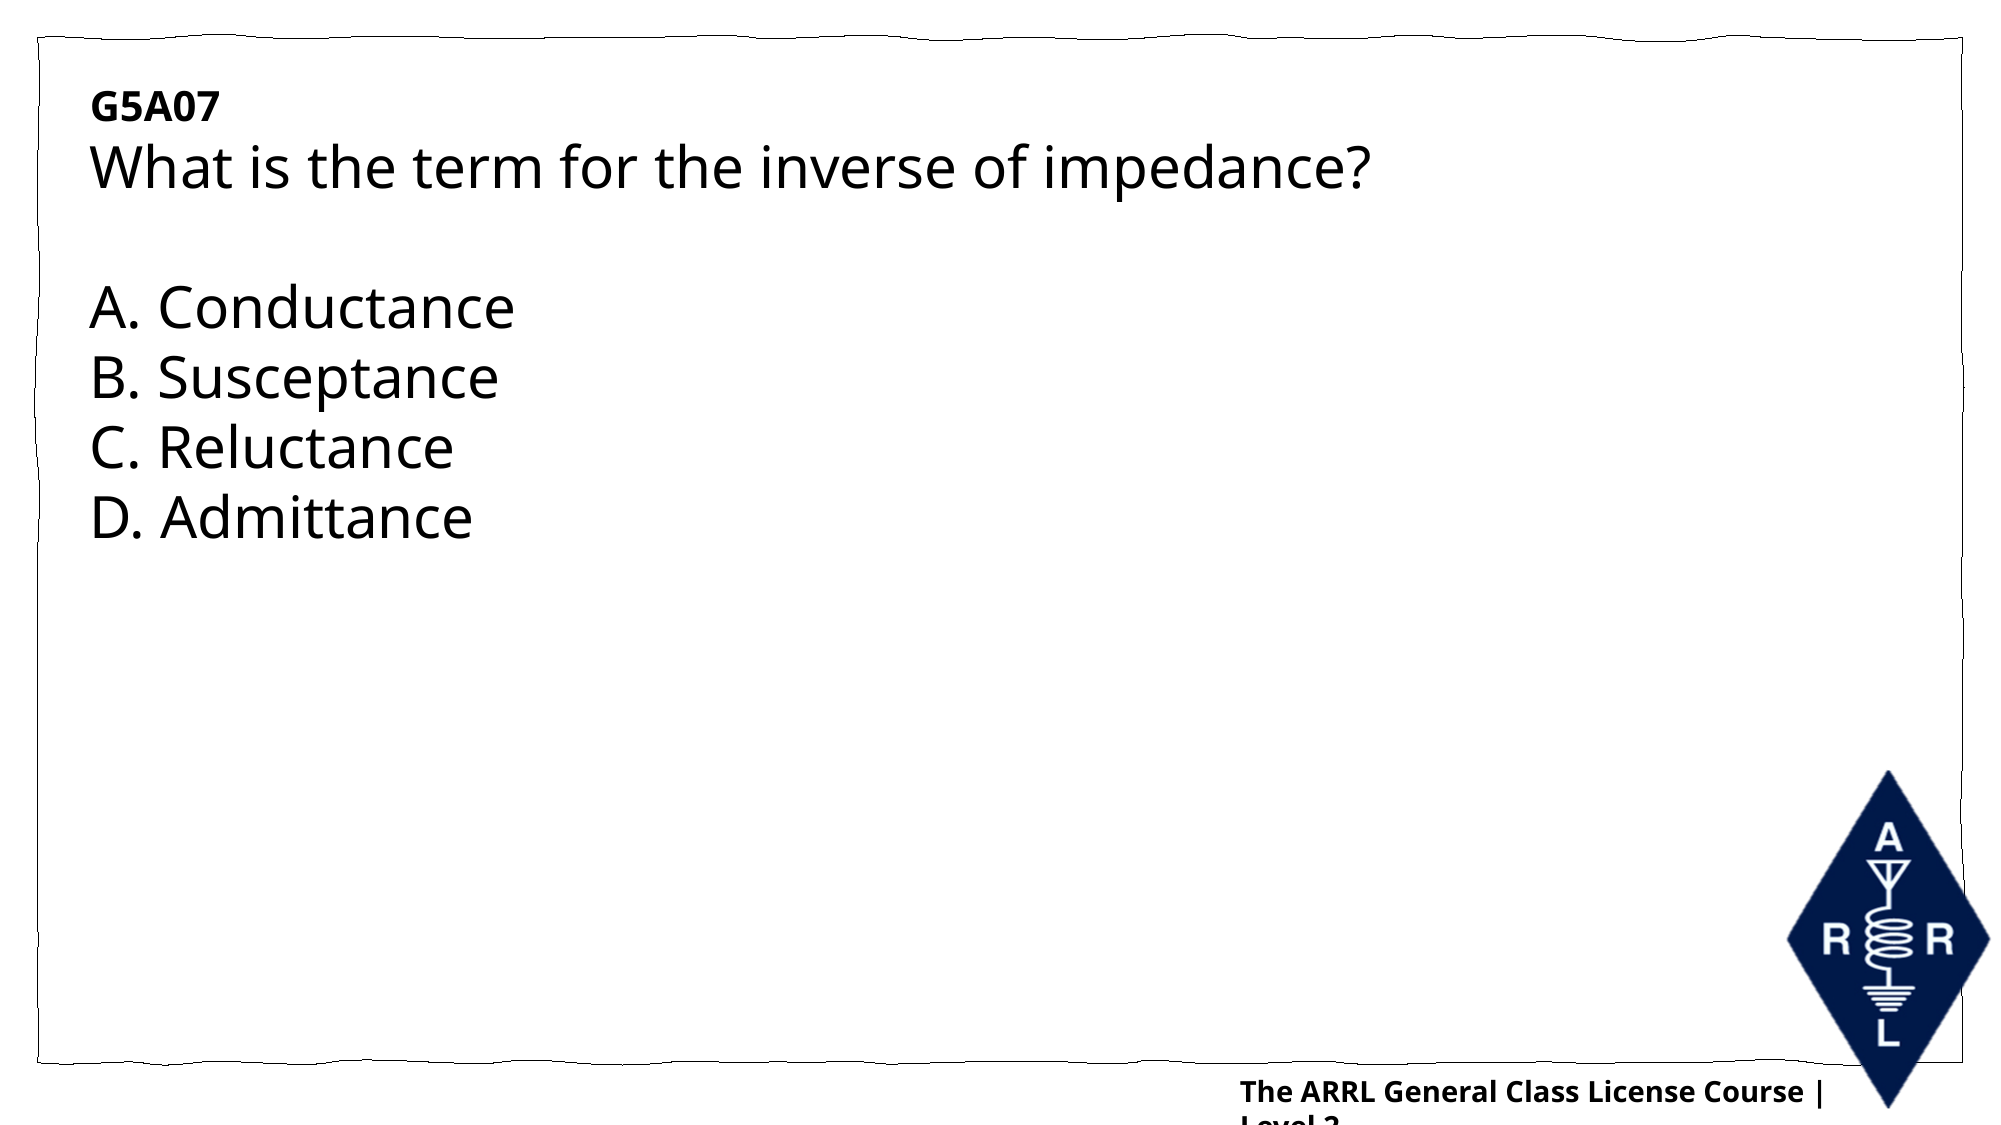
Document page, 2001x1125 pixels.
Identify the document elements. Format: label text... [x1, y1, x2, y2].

text_box G5A07 What is the term for the inverse of impedance? A. Conductance B. Susceptance C. Reluctance D. Admittance [75, 72, 1850, 558]
picture [1773, 752, 1999, 1125]
